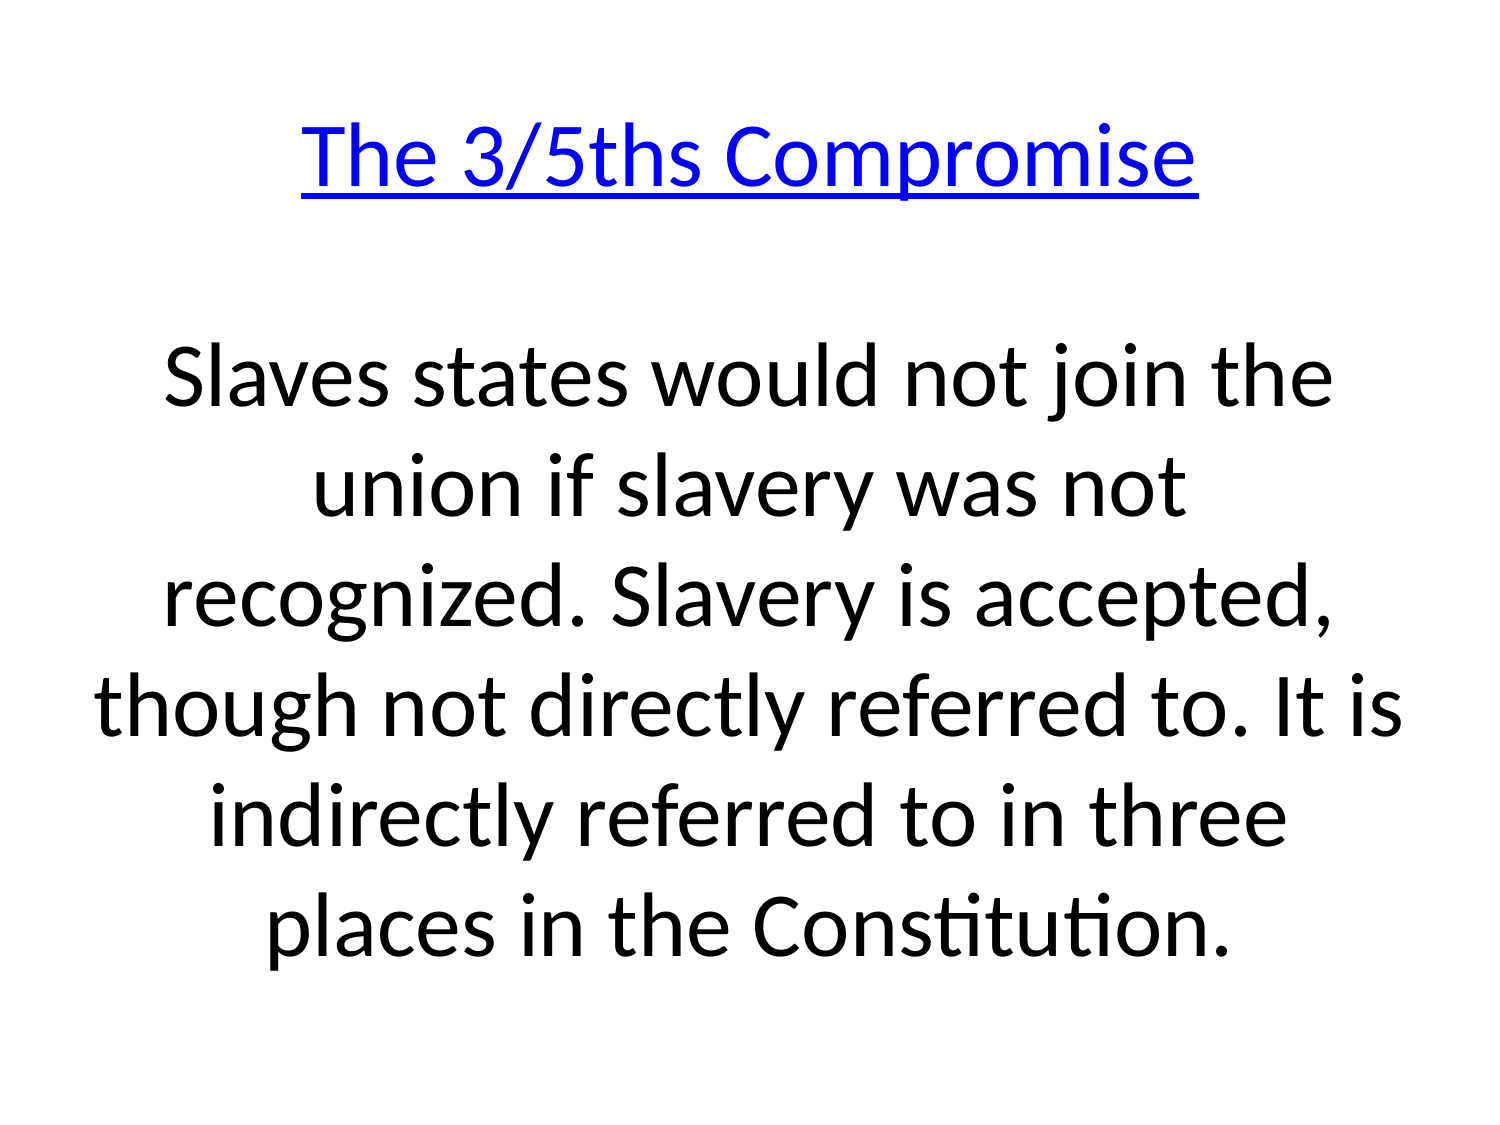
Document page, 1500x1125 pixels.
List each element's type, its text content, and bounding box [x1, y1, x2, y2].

title The 3/5ths Compromise Slaves states would not join the union if slavery was not recognized. Slavery is accepted, though not directly referred to. It is indirectly referred to in three places in the Constitution. [75, 45, 1425, 1025]
